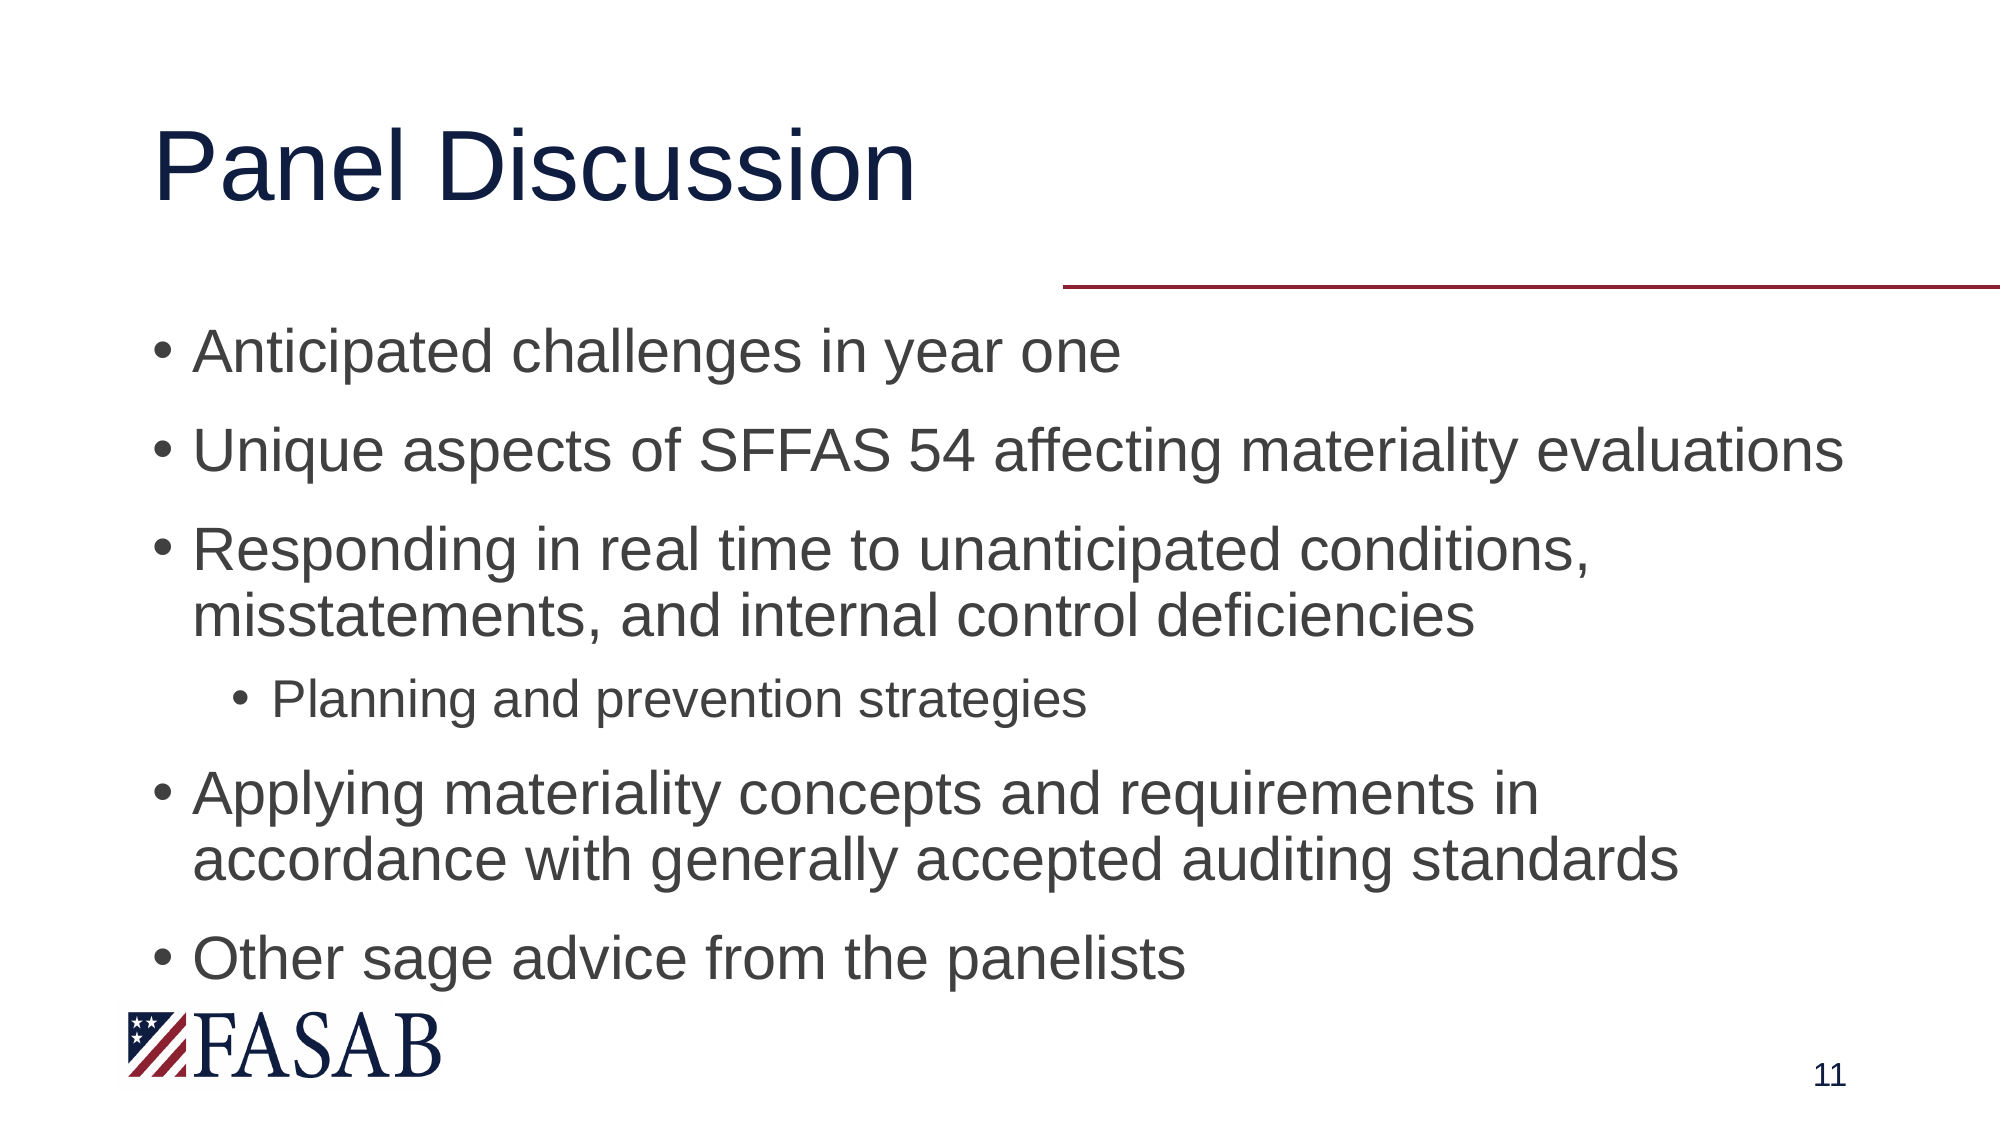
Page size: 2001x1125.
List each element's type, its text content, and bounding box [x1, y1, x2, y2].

title Panel Discussion [137, 59, 1863, 278]
list Anticipated challenges in year one Unique aspects of SFFAS 54 affecting materiality evaluations Responding in real time to unanticipated conditions, misstatements, and internal control deficiencies Planning and prevention strategies Applying materiality concepts and requirements in accordance with generally accepted auditing standards Other sage advice from the panelists [137, 312, 1863, 1014]
slide_number 11 [1412, 1042, 1863, 1103]
